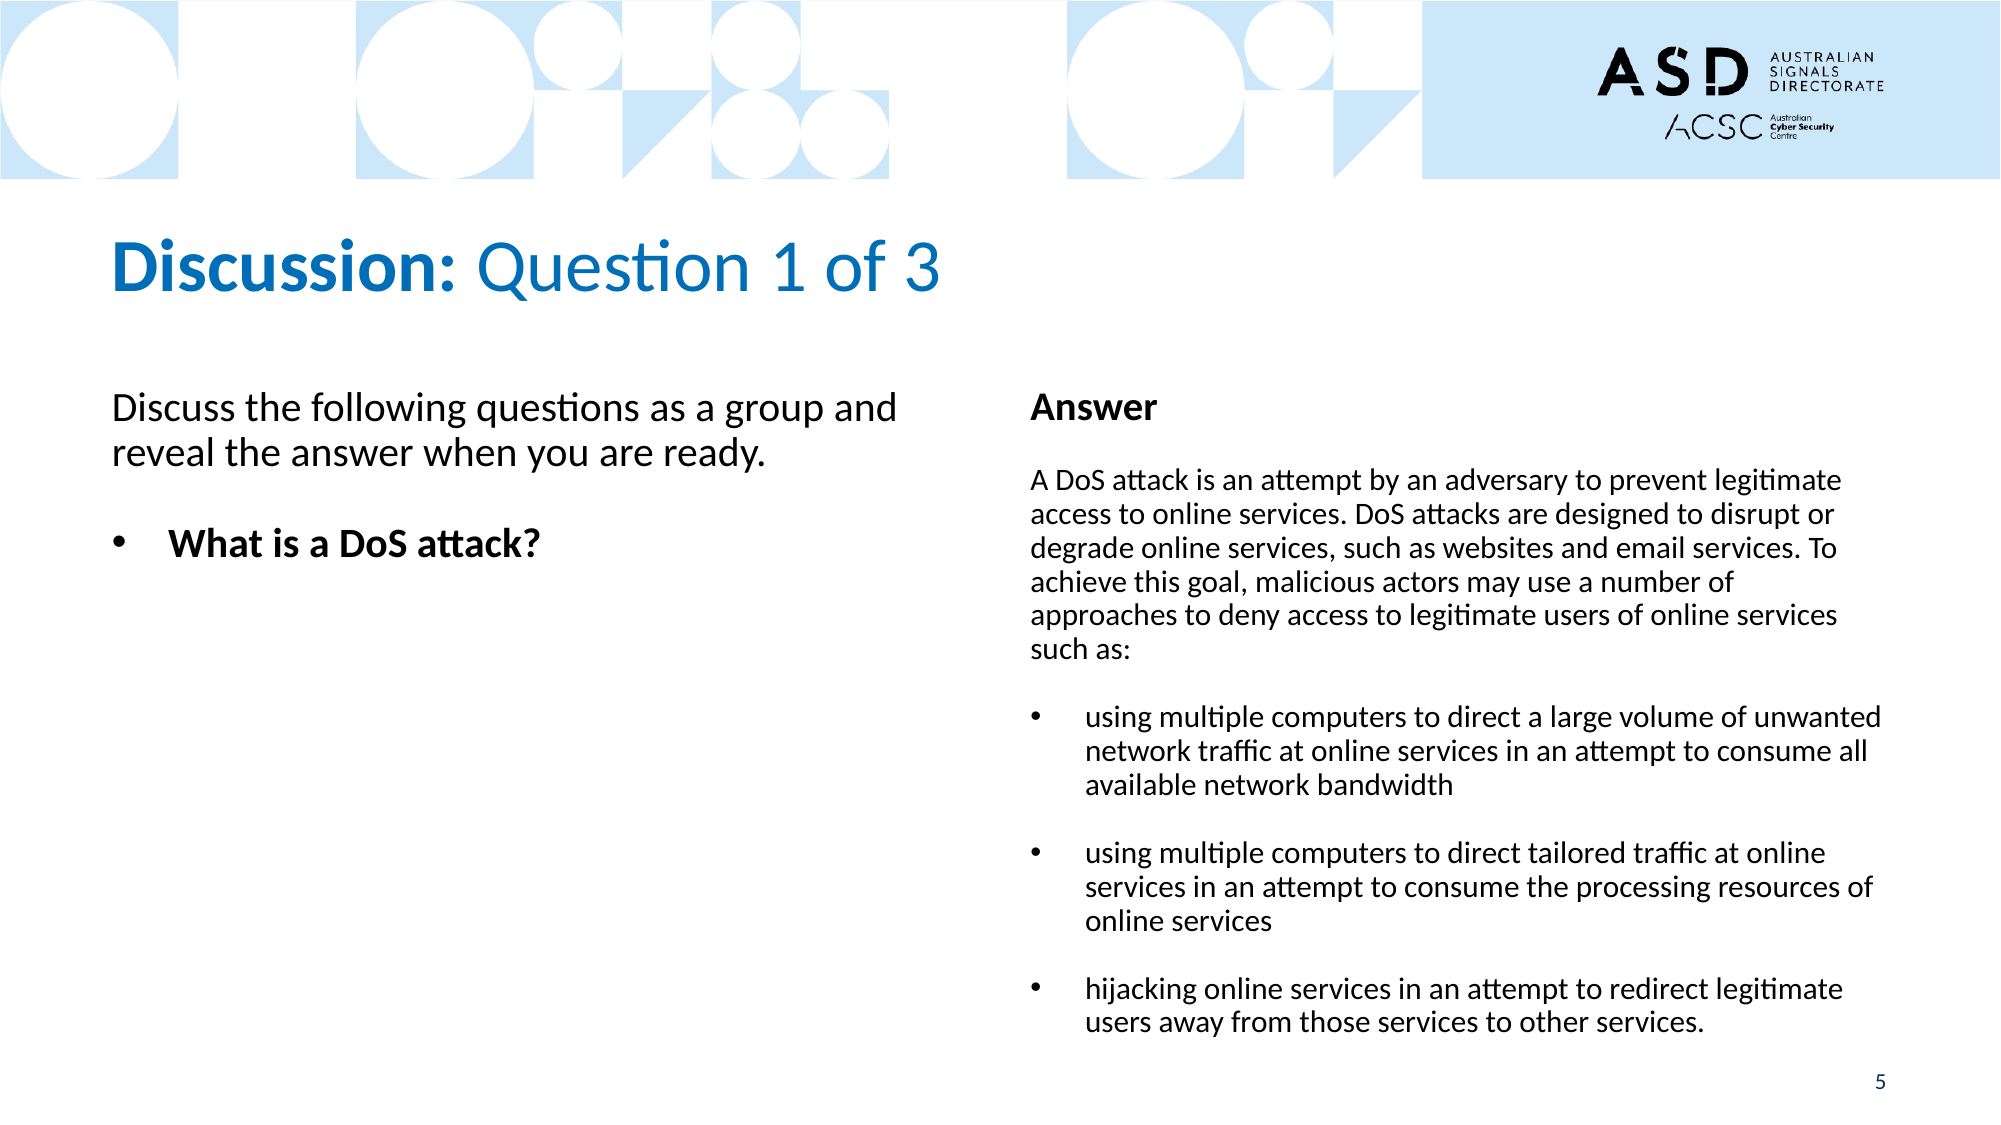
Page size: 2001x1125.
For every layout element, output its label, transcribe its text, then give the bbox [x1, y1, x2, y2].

title Discussion: Question 1 of 3 [96, 207, 1902, 328]
list Discuss the following questions as a group and reveal the answer when you are ready. What is a DoS attack? [96, 378, 983, 1007]
slide_number 5 [1799, 1050, 1902, 1111]
picture [0, 0, 2001, 179]
list Answer A DoS attack is an attempt by an adversary to prevent legitimate access to online services. DoS attacks are designed to disrupt or degrade online services, such as websites and email services. To achieve this goal, malicious actors may use a number of approaches to deny access to legitimate users of online services such as: using multiple computers to direct a large volume of unwanted network traffic at online services in an attempt to consume all available network bandwidth using multiple computers to direct tailored traffic at online services in an attempt to consume the processing resources of online services hijacking online services in an attempt to redirect legitimate users away from those services to other services. [1015, 378, 1902, 1051]
